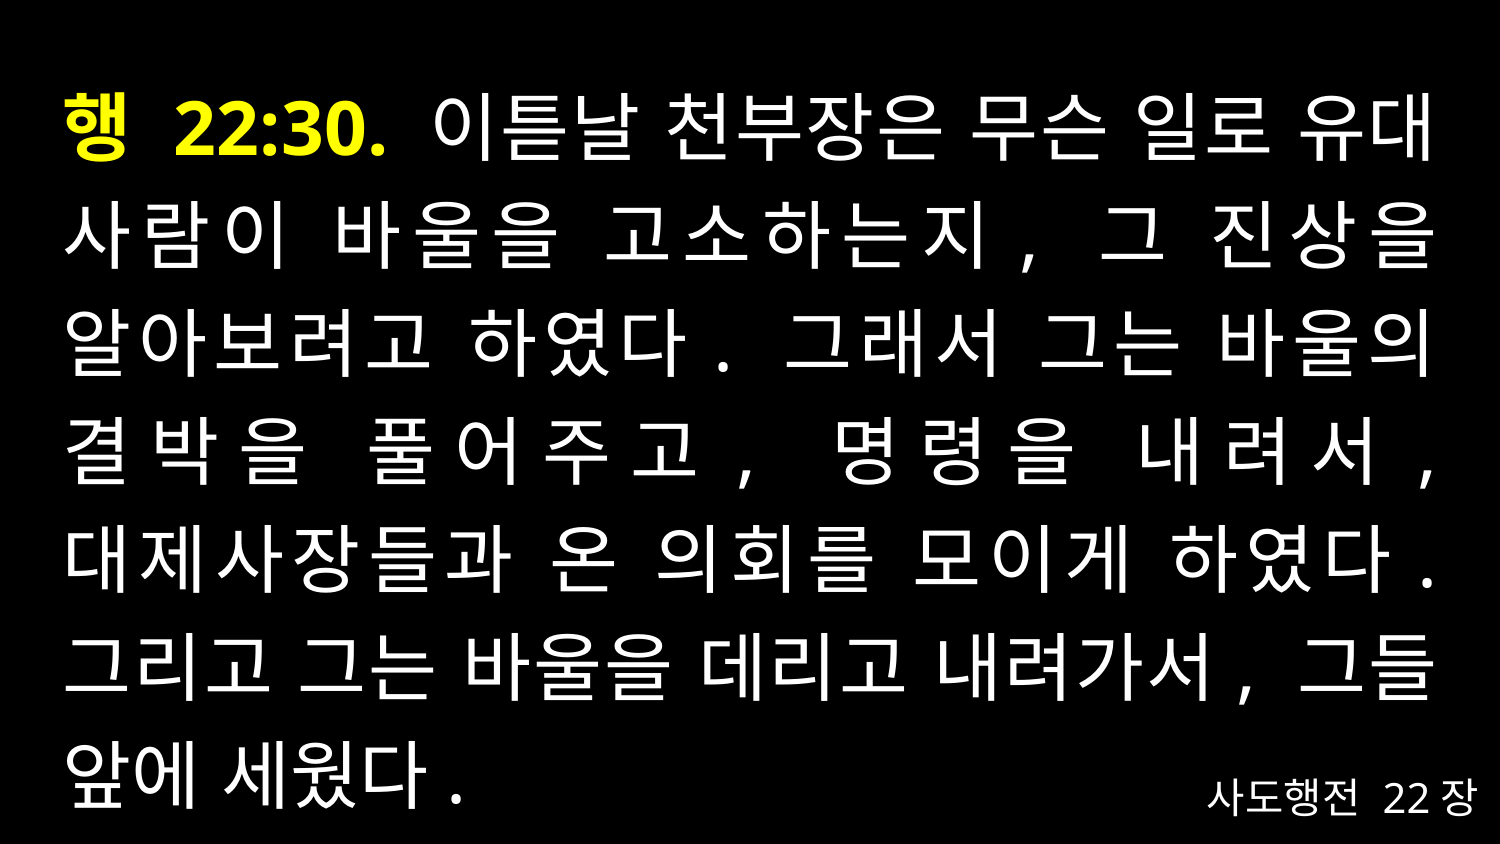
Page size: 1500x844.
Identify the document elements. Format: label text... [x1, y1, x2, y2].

title 행 22:30. 이튿날 천부장은 무슨 일로 유대 사람이 바울을 고소하는지, 그 진상을 알아보려고 하였다. 그래서 그는 바울의 결박을 풀어주고, 명령을 내려서, 대제사장들과 온 의회를 모이게 하였다. 그리고 그는 바울을 데리고 내려가서, 그들 앞에 세웠다. [0, 0, 1500, 844]
subtitle 사도행전 22장 [916, 770, 1500, 844]
